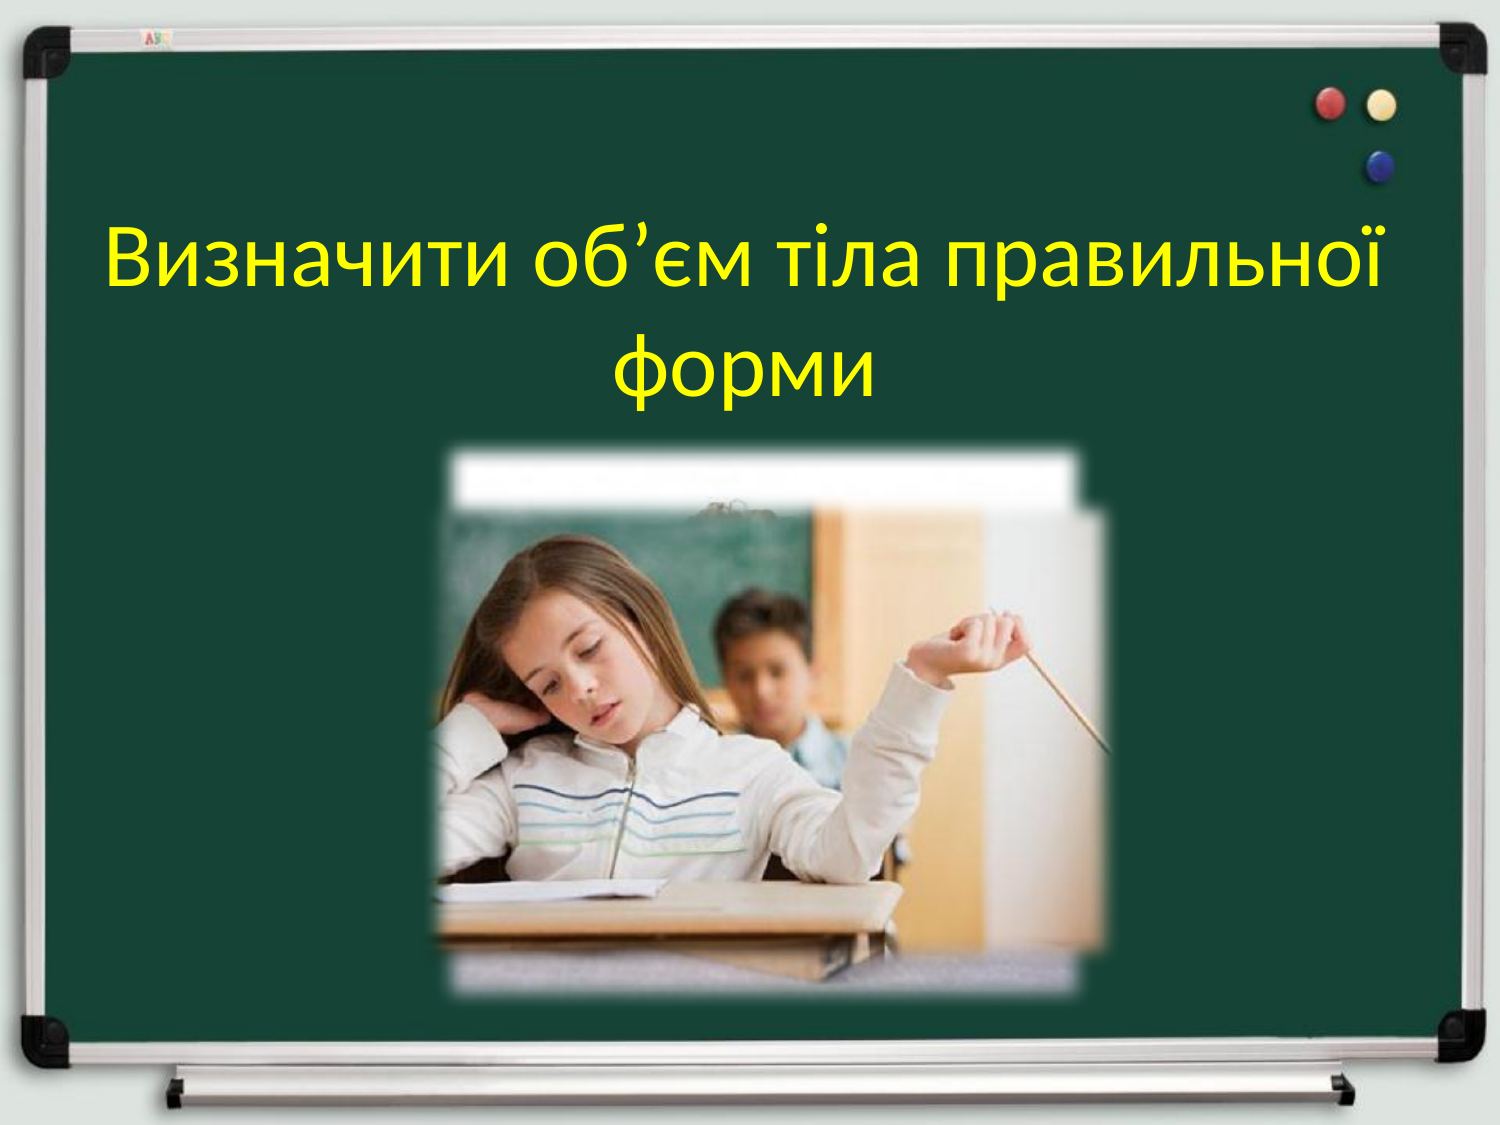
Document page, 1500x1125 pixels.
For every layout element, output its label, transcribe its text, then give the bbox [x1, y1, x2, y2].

title Визначити об’єм тіла правильної форми [70, 210, 1421, 399]
picture [0, 0, 1500, 1125]
